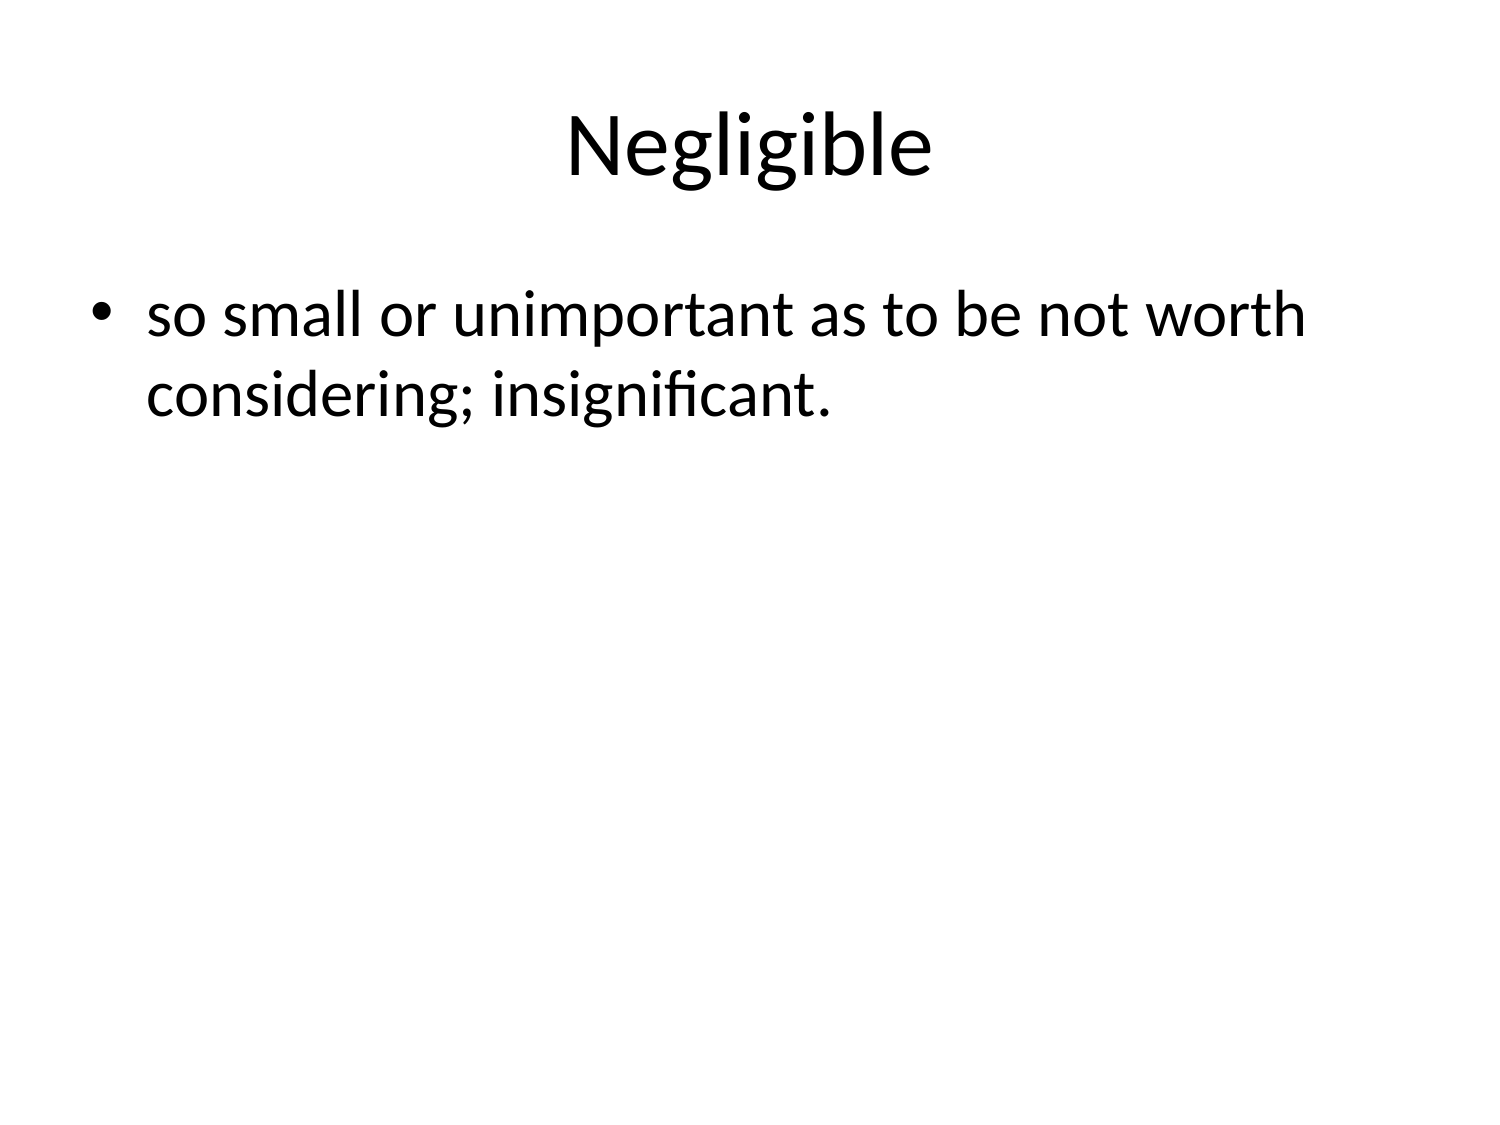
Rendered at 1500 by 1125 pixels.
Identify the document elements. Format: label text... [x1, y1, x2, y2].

title Negligible [75, 45, 1425, 233]
list so small or unimportant as to be not worth considering; insignificant. [75, 262, 1425, 1005]
